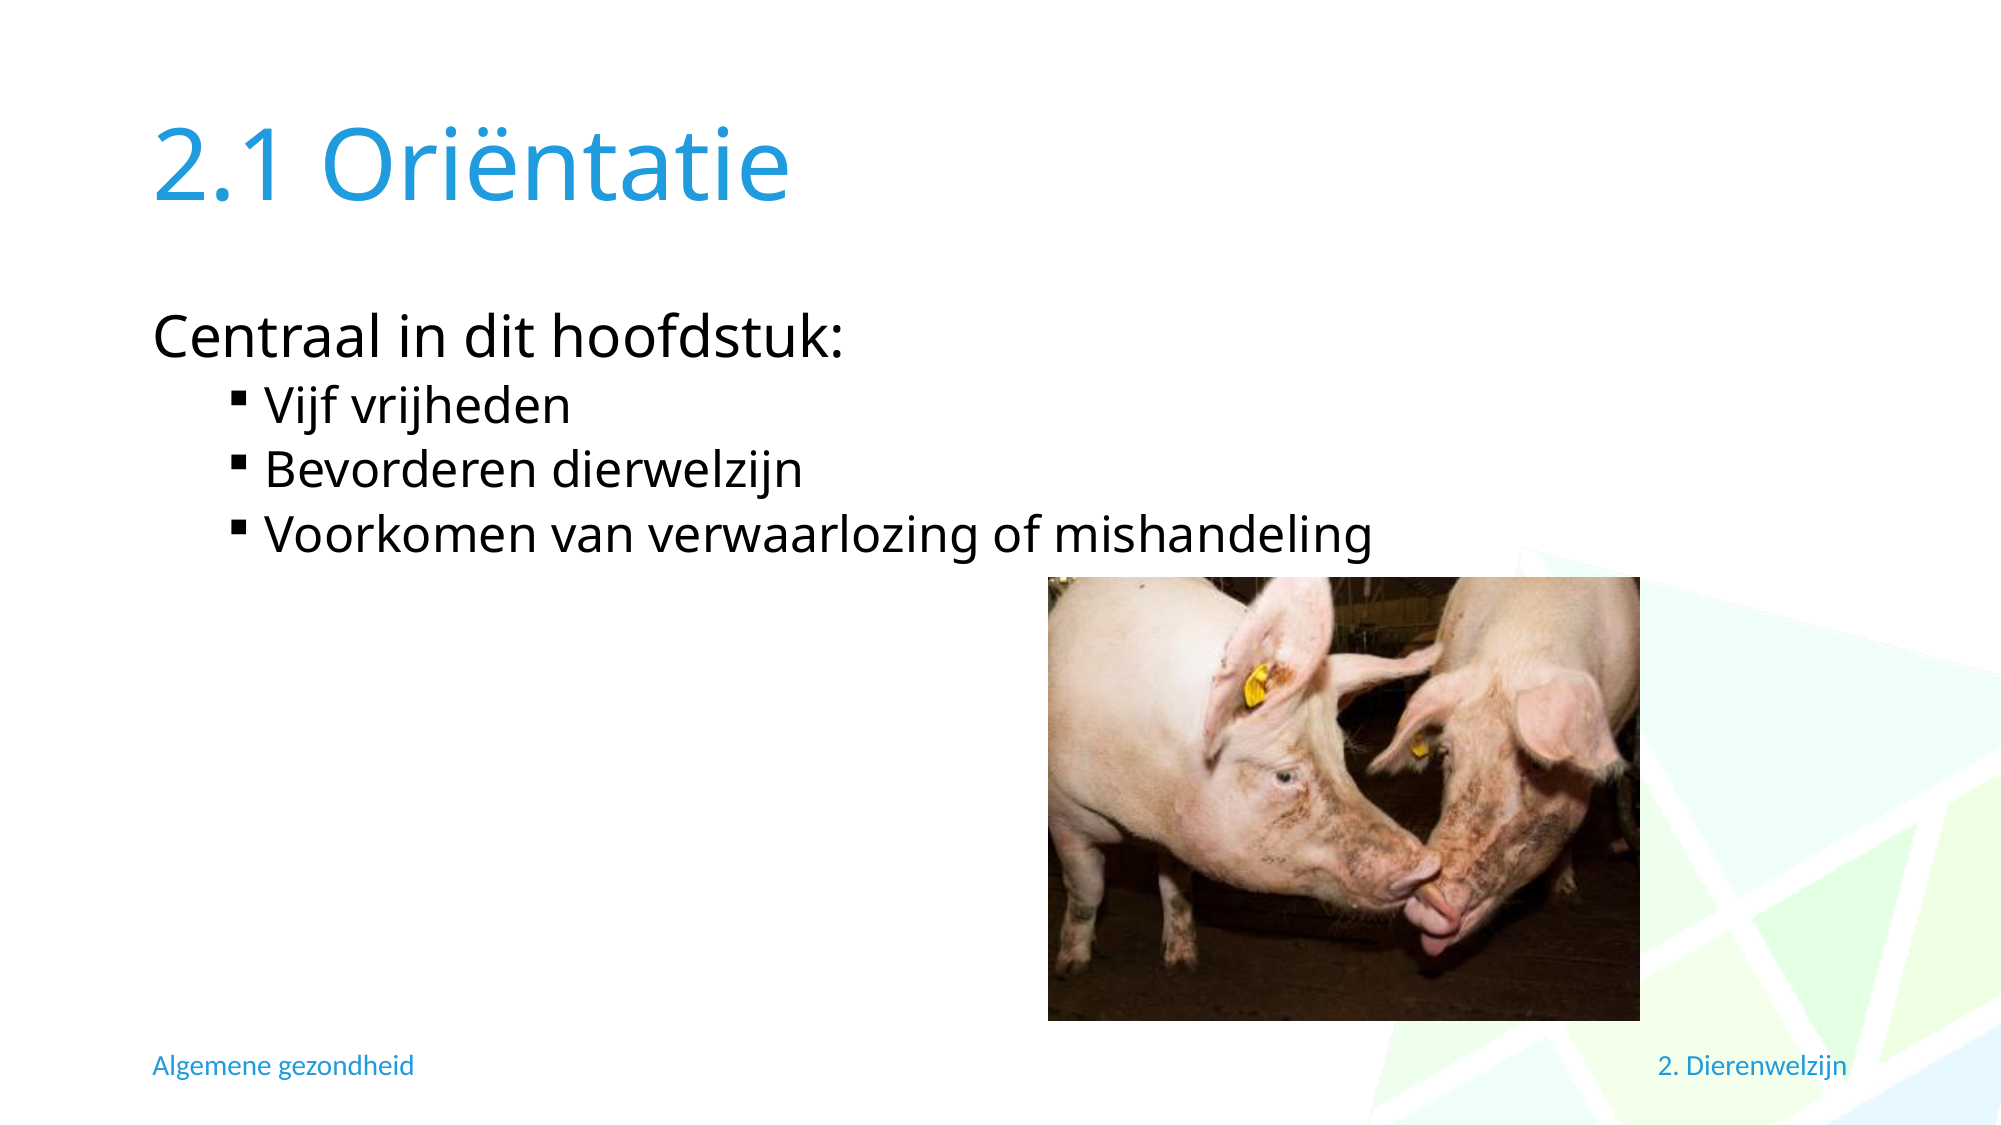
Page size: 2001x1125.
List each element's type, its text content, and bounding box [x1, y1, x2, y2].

title 2.1 Oriëntatie [137, 59, 1863, 278]
list Algemene gezondheid [137, 1042, 588, 1103]
list Centraal in dit hoofdstuk: Vijf vrijheden Bevorderen dierwelzijn Voorkomen van verwaarlozing of mishandeling [137, 299, 1863, 1014]
list 2. Dierenwelzijn [1412, 1042, 1863, 1103]
picture [1048, 577, 1640, 1021]
